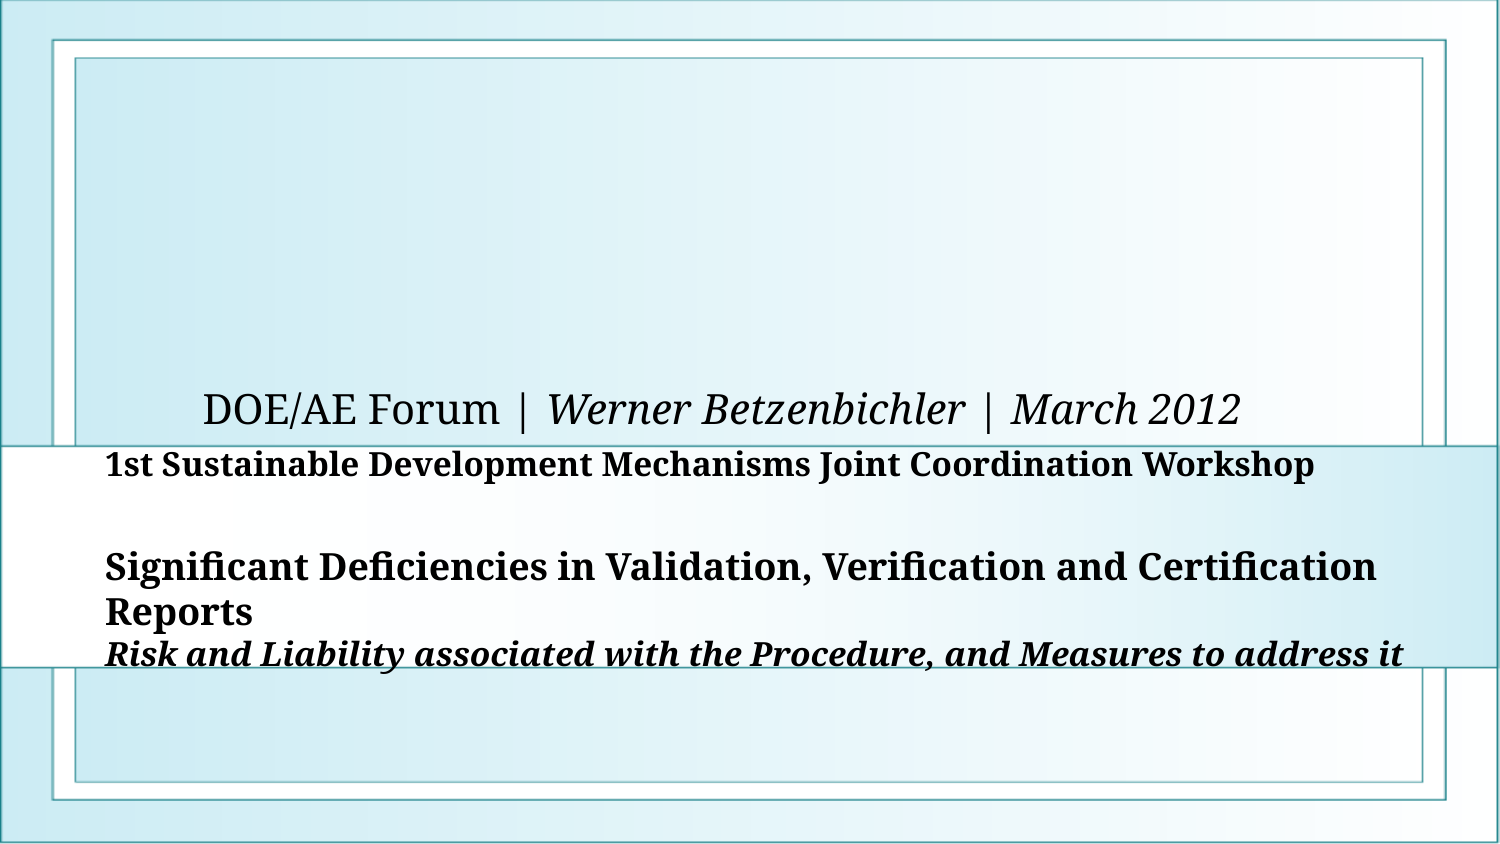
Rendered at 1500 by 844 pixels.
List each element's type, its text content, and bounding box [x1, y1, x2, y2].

picture [0, 0, 1500, 844]
title 1st Sustainable Development Mechanisms Joint Coordination Workshop Significant Deficiencies in Validation, Verification and Certification Reports Risk and Liability associated with the Procedure, and Measures to address it [75, 459, 1483, 657]
subtitle DOE/AE Forum | Werner Betzenbichler | March 2012 [187, 337, 1363, 441]
